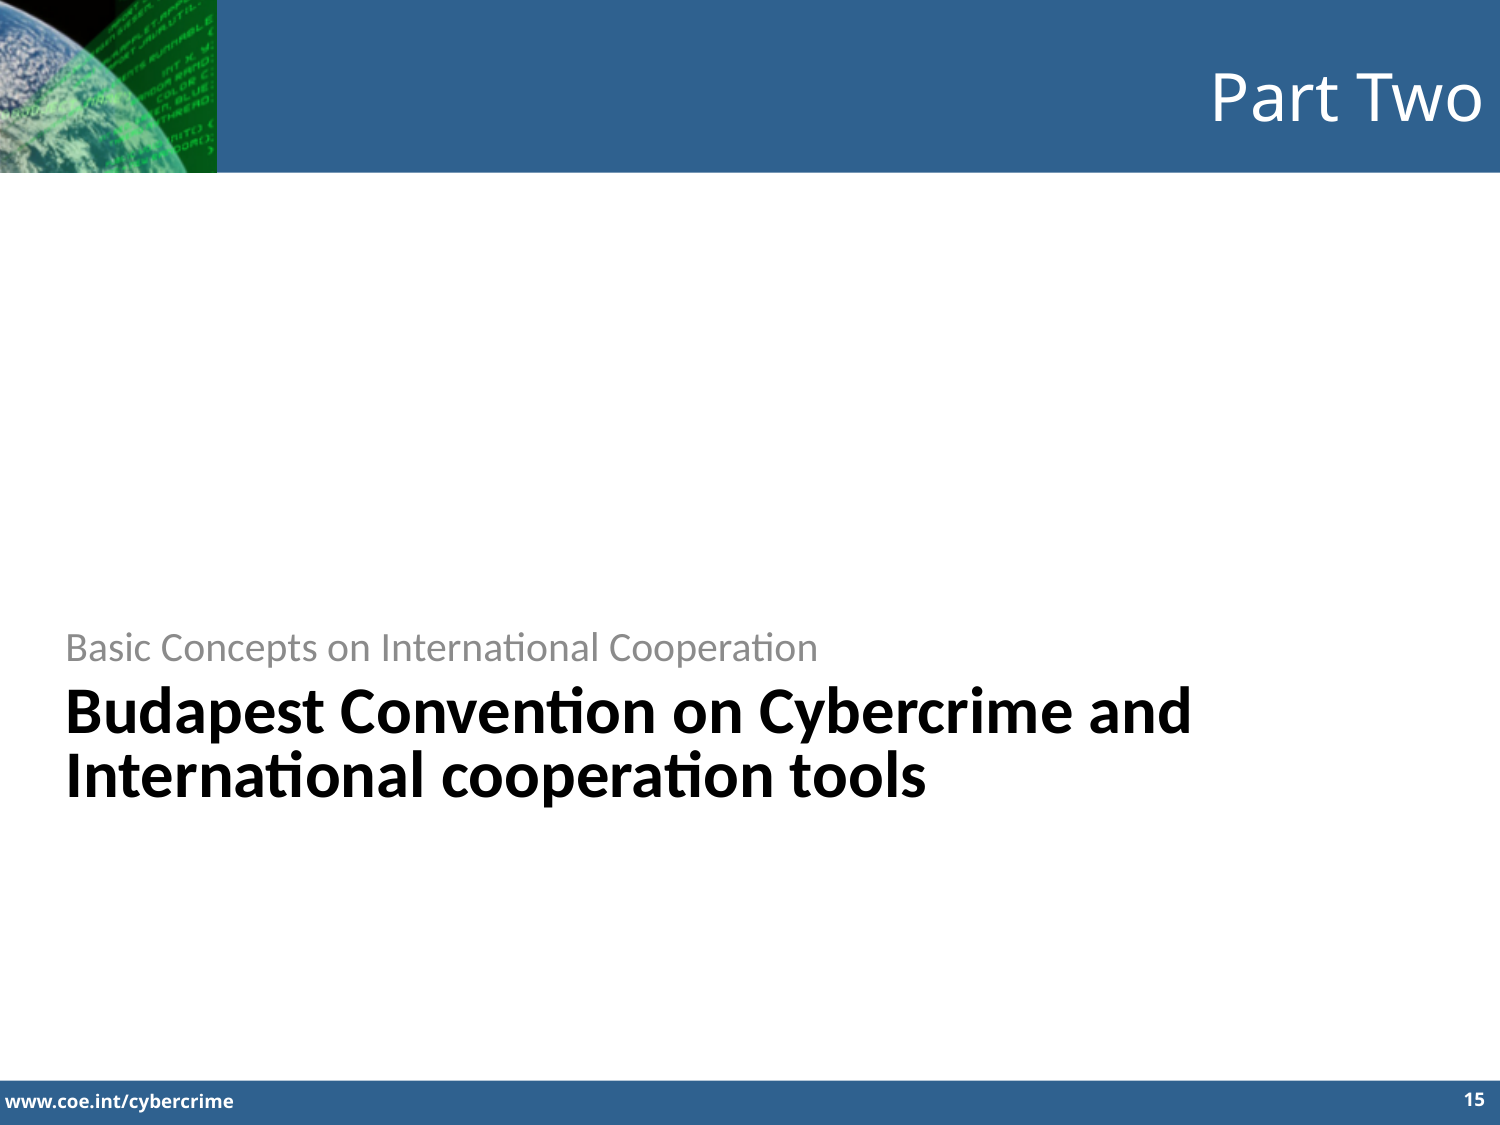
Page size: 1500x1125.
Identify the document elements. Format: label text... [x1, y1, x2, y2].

text_box Part Two [309, 18, 1500, 171]
slide_number 15 [1149, 1079, 1500, 1125]
text_box Basic Concepts on International Cooperation [50, 617, 1326, 676]
text_box Budapest Convention on Cybercrime and International cooperation tools [50, 675, 1450, 818]
picture [0, 1, 217, 173]
